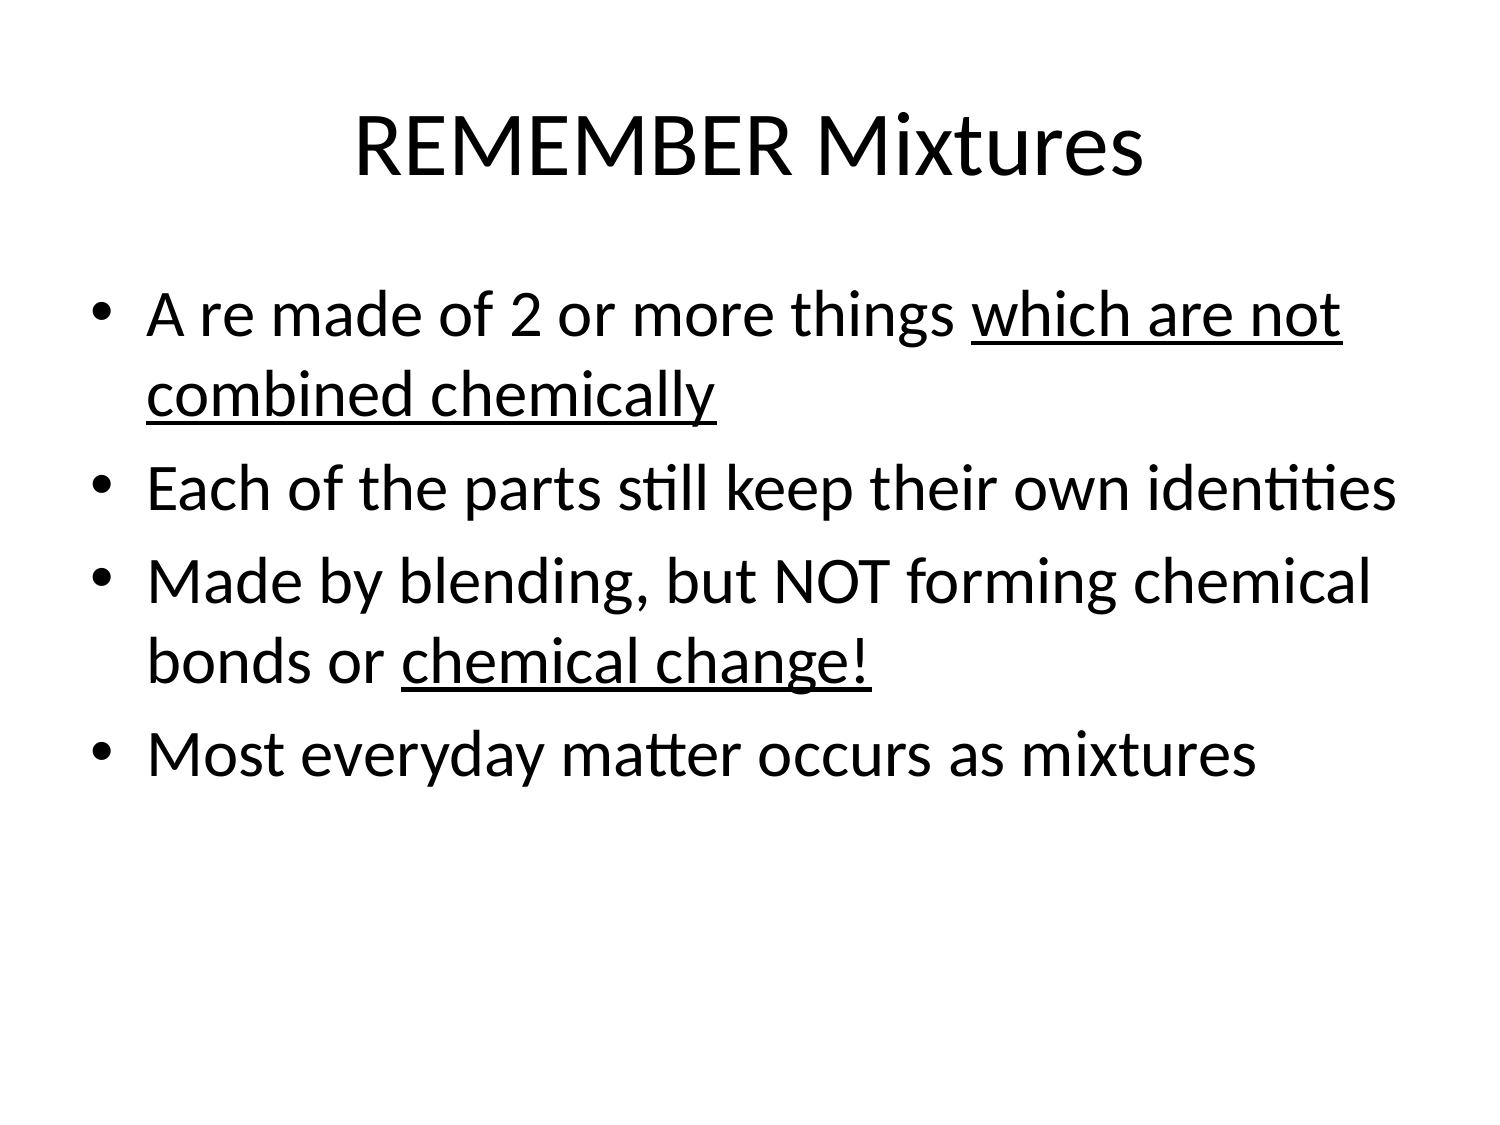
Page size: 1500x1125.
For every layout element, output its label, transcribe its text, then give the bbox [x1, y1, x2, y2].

title REMEMBER Mixtures [75, 45, 1425, 233]
list A re made of 2 or more things which are not combined chemically Each of the parts still keep their own identities Made by blending, but NOT forming chemical bonds or chemical change! Most everyday matter occurs as mixtures [75, 262, 1425, 1005]
